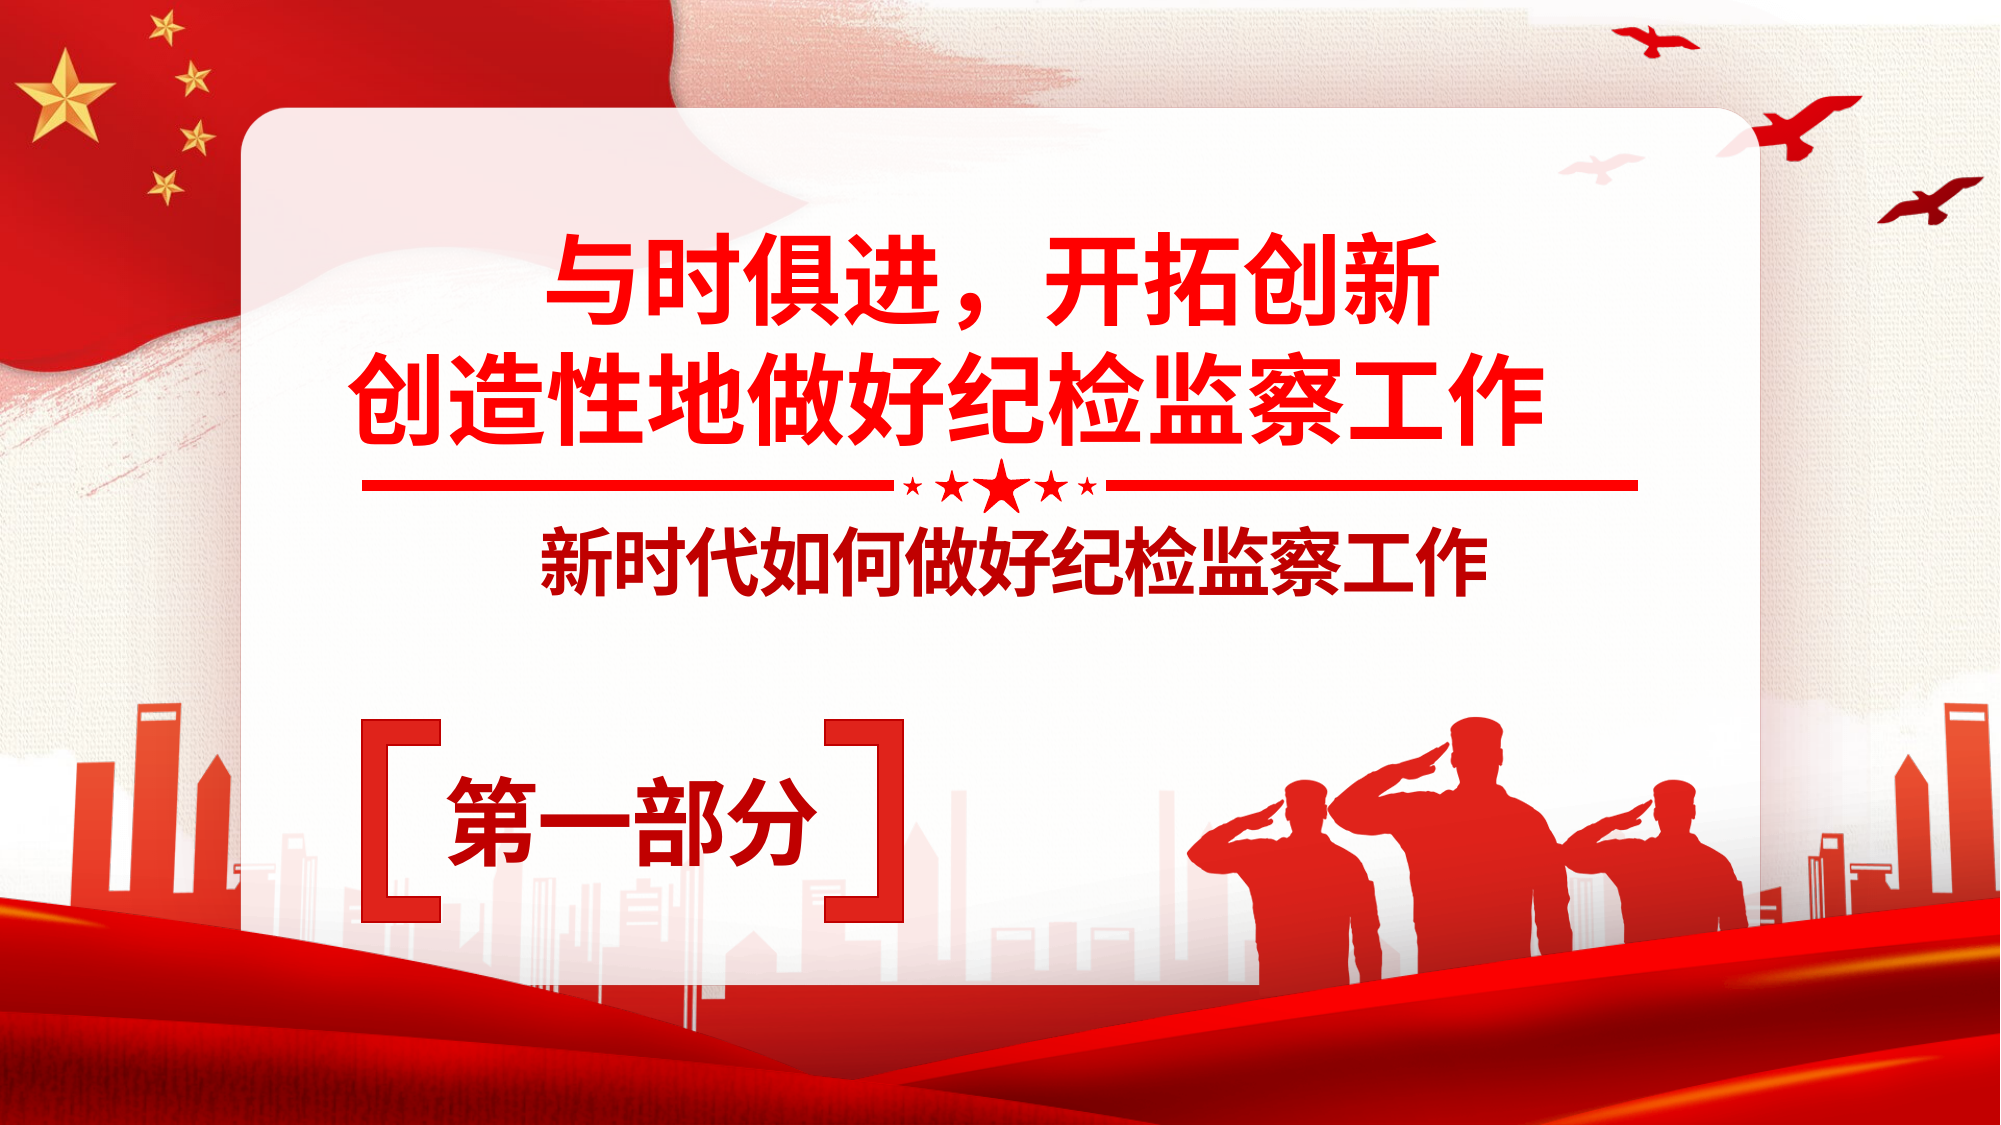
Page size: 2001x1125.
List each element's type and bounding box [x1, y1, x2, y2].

picture [0, 0, 2000, 1125]
text_box [361, 457, 1639, 514]
text_box [361, 719, 903, 923]
